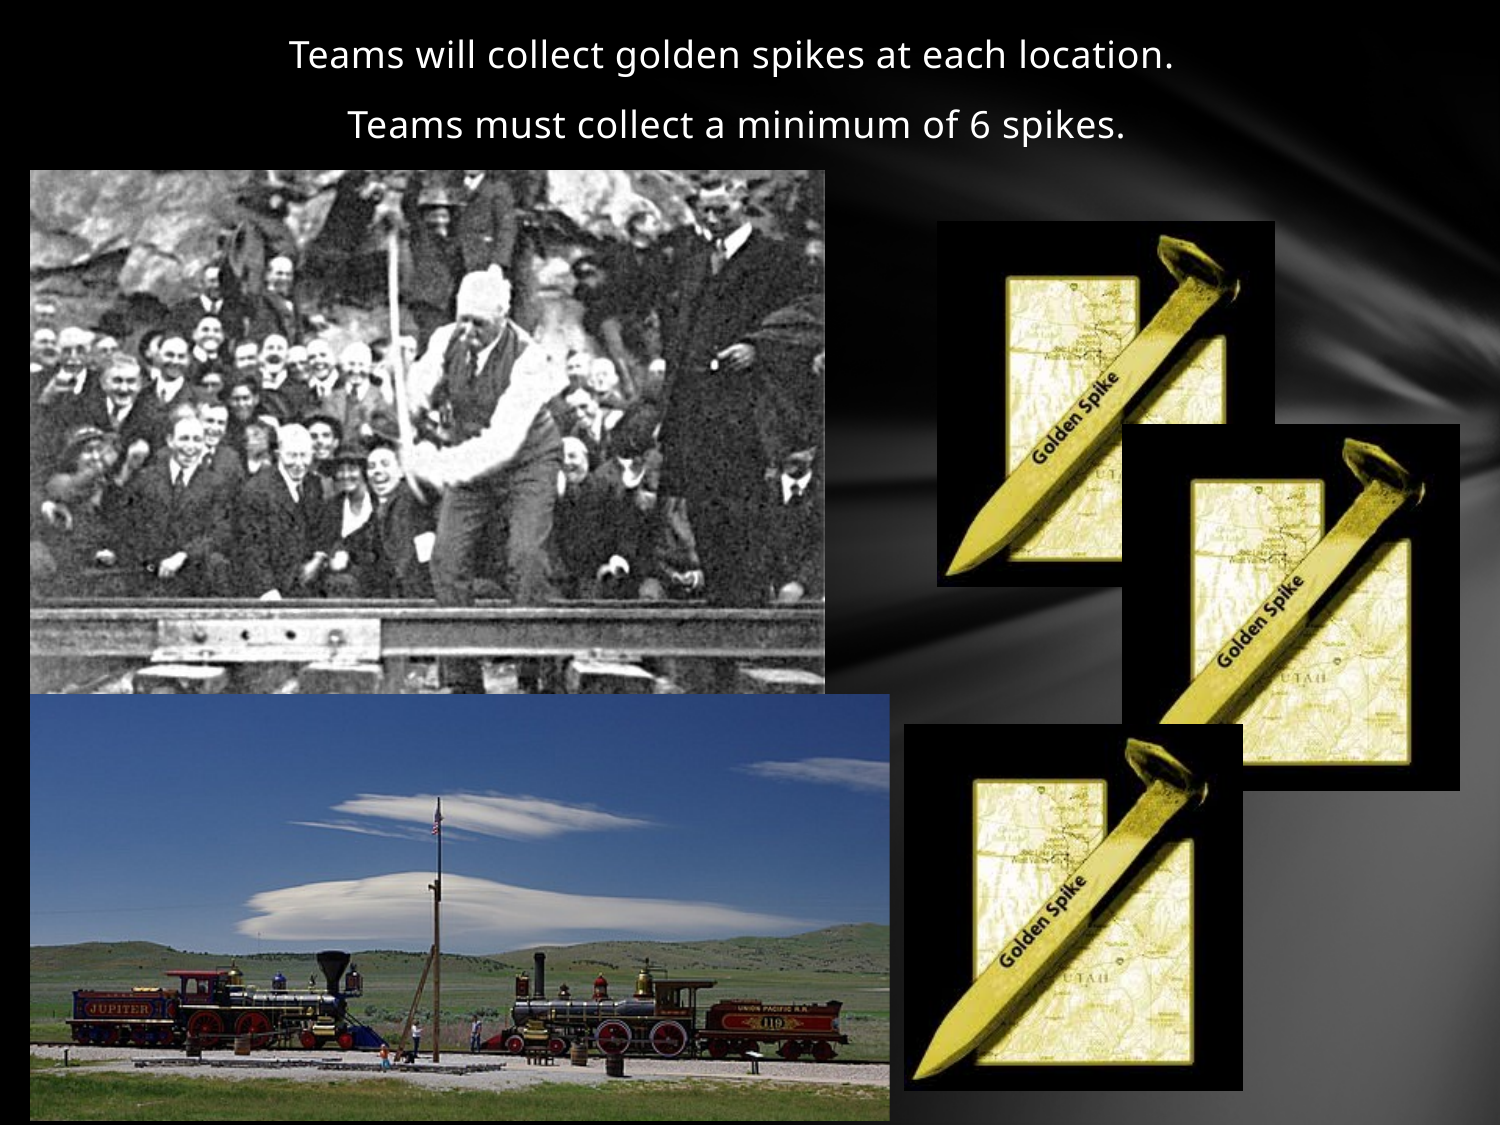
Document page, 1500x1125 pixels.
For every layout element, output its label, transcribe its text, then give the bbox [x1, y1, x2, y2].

picture [904, 221, 1461, 1091]
list Teams will collect golden spikes at each location. Teams must collect a minimum of 6 spikes. [62, 23, 1413, 767]
picture [29, 170, 890, 1121]
